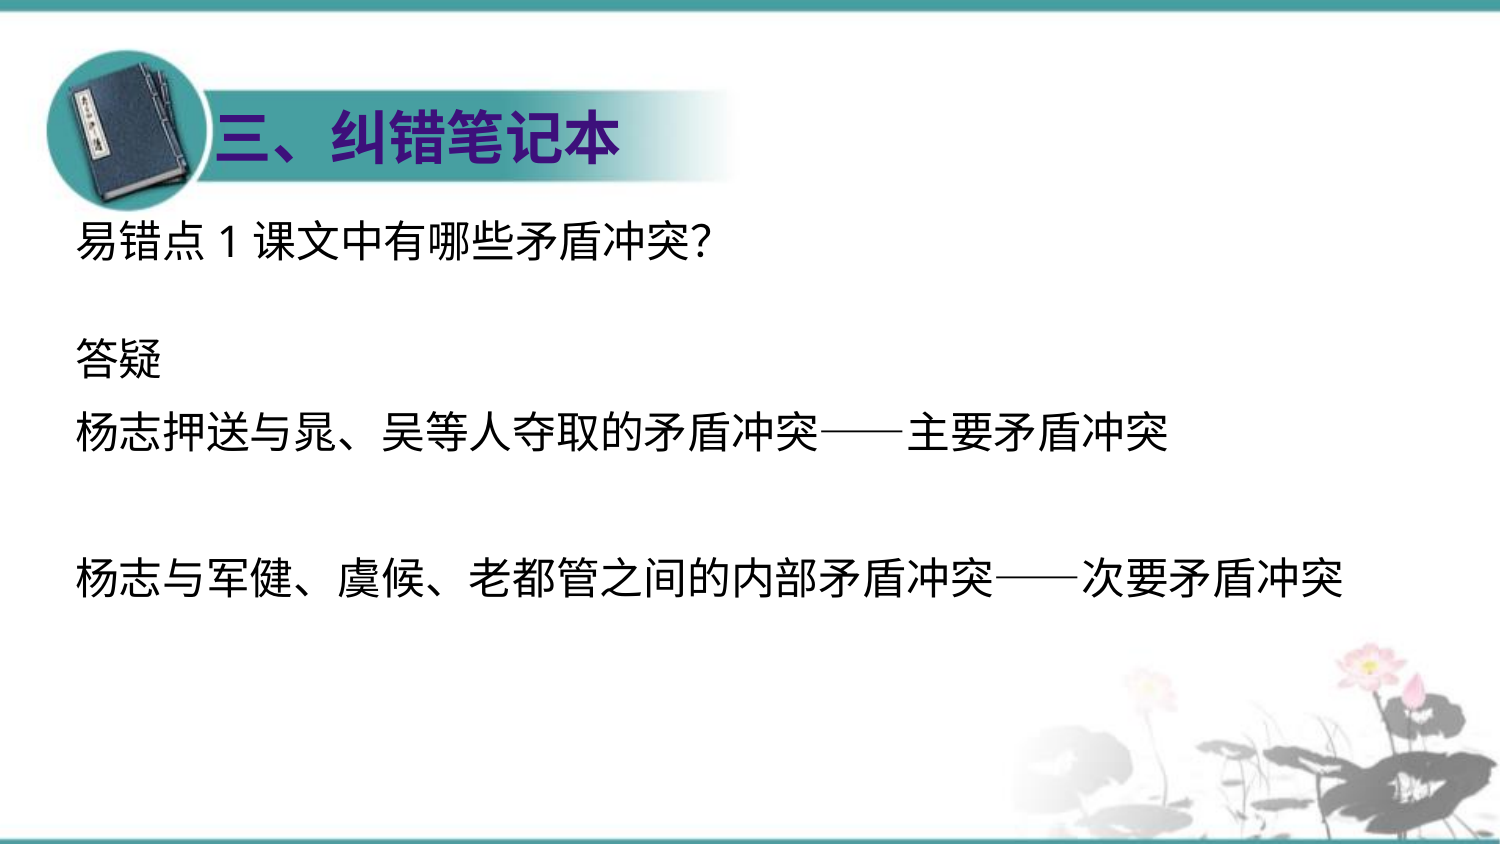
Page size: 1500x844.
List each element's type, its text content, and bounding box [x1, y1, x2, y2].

text_box 三、纠错笔记本 [199, 93, 668, 179]
text_box 答疑 杨志押送与晁、吴等人夺取的矛盾冲突——主要矛盾冲突 杨志与军健、虞候、老都管之间的内部矛盾冲突——次要矛盾冲突 [60, 303, 1438, 611]
picture [0, 0, 1500, 844]
text_box [32, 423, 1368, 713]
list 易错点1课文中有哪些矛盾冲突？ [59, 195, 1397, 266]
